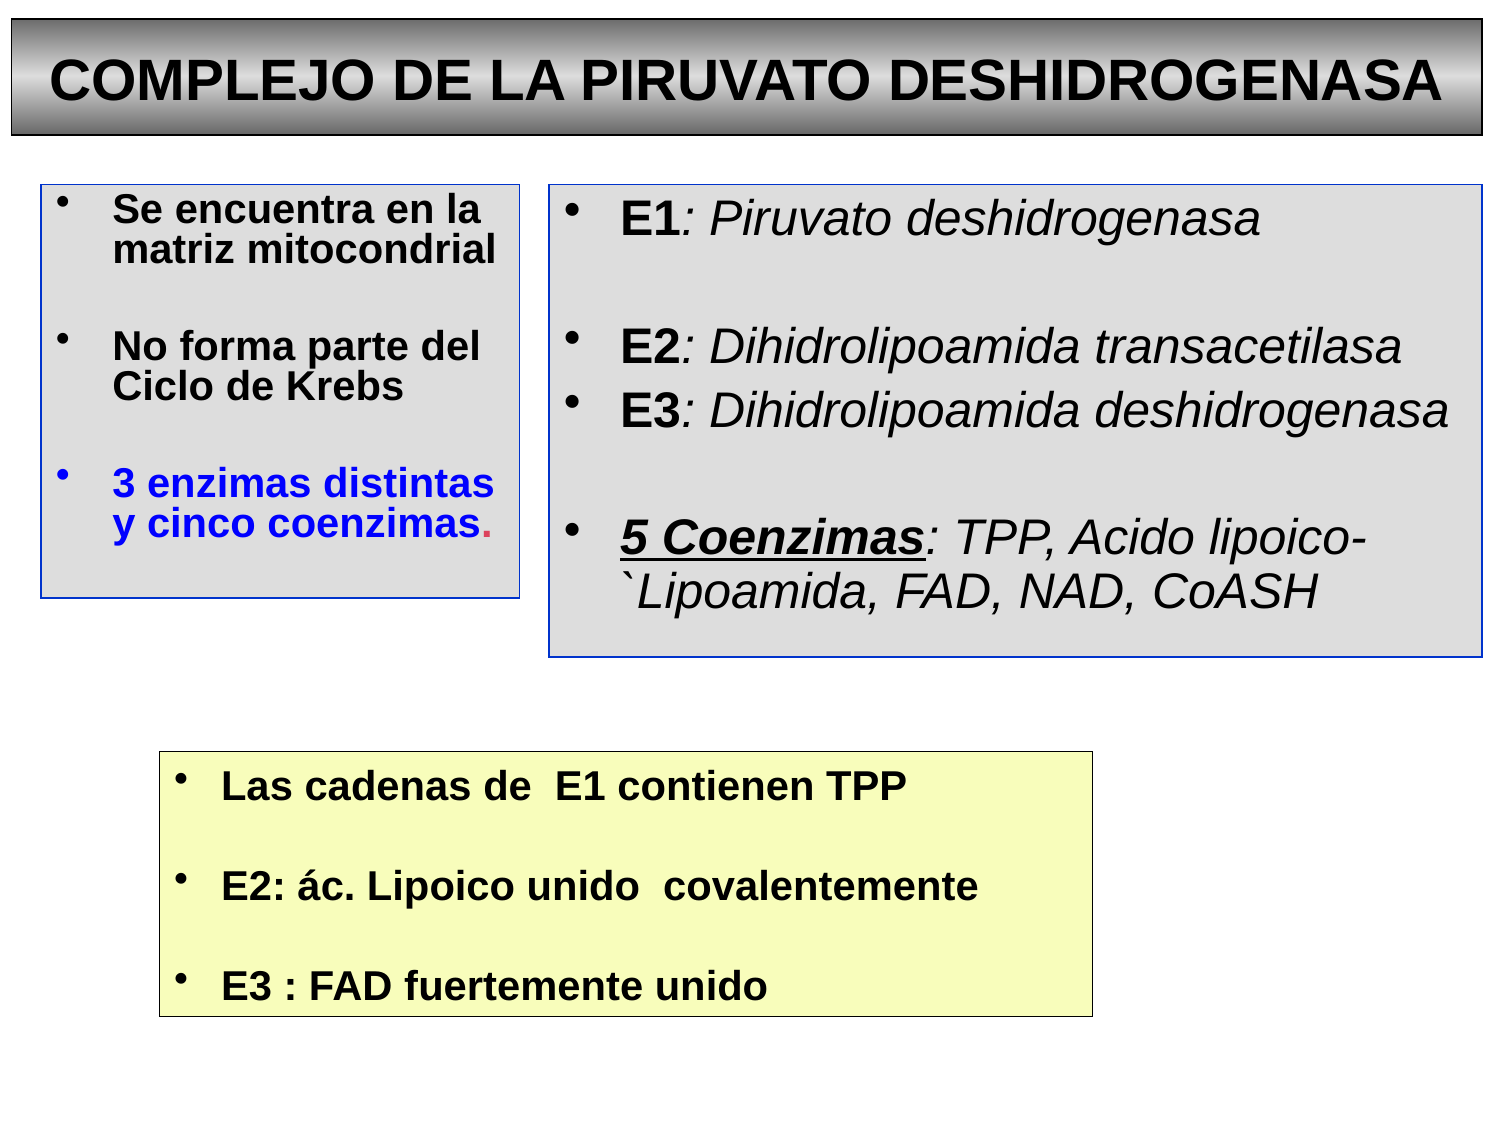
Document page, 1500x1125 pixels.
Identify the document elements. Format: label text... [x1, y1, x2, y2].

text_box E1: Piruvato deshidrogenasa E2: Dihidrolipoamida transacetilasa E3: Dihidrolipoamida deshidrogenasa 5 Coenzimas: TPP, Acido lipoico-`Lipoamida, FAD, NAD, CoASH [549, 184, 1483, 657]
text_box Se encuentra en la matriz mitocondrial No forma parte del Ciclo de Krebs 3 enzimas distintas y cinco coenzimas. [41, 184, 520, 599]
text_box Las cadenas de E1 contienen TPP E2: ác. Lipoico unido covalentemente E3 : FAD fuertemente unido [159, 751, 1093, 1017]
text_box COMPLEJO DE LA PIRUVATO DESHIDROGENASA [11, 18, 1483, 135]
